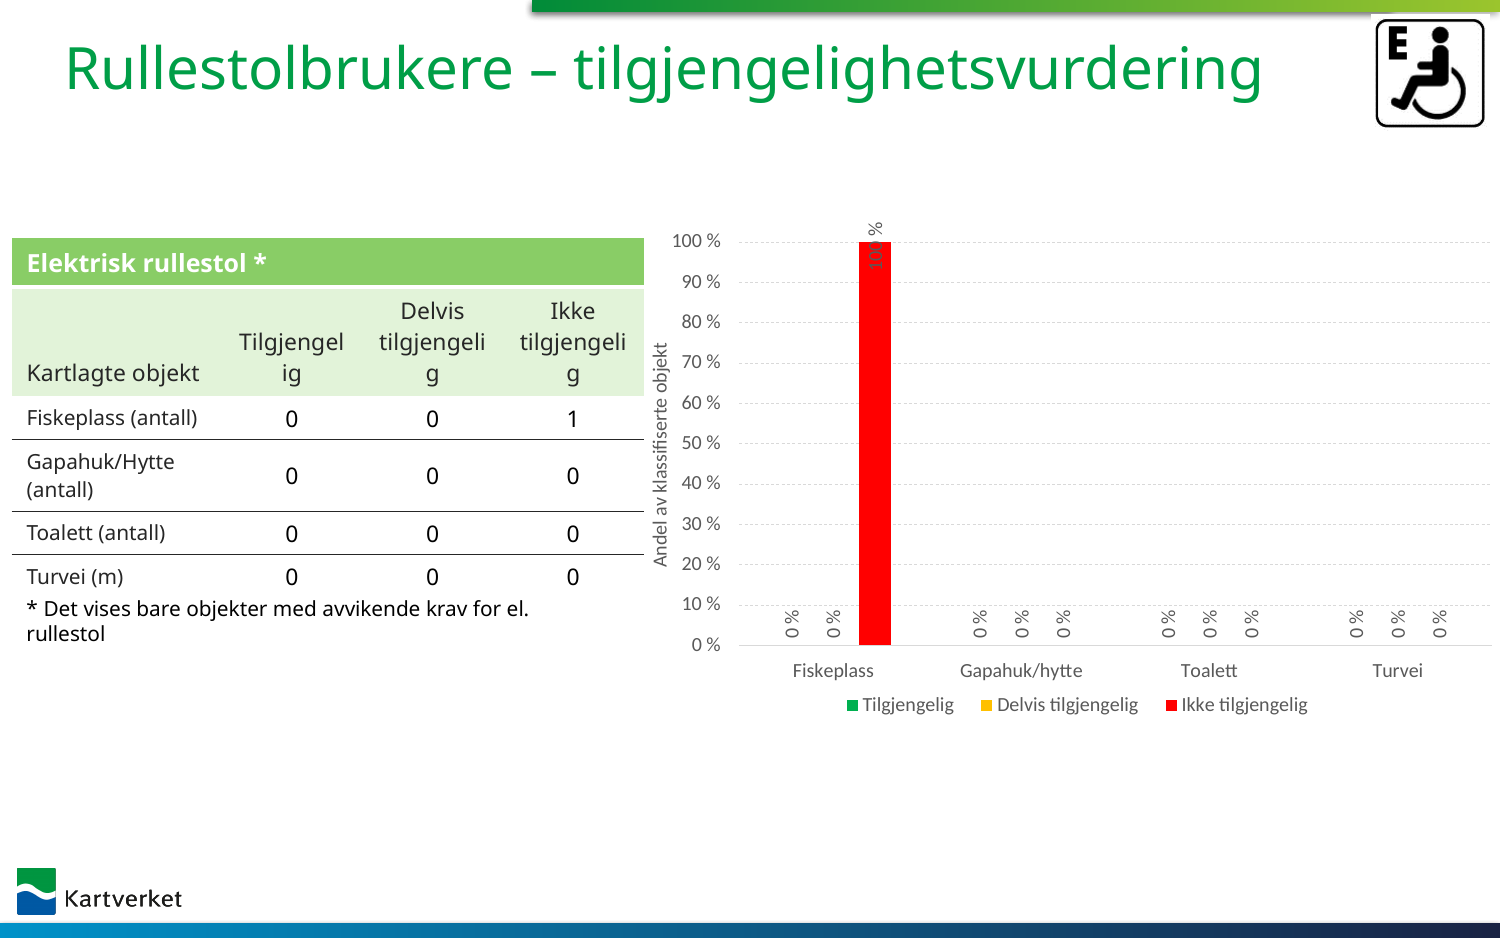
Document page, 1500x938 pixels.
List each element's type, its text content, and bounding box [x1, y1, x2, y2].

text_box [1371, 13, 1491, 133]
table_cell 0 [362, 440, 503, 511]
table_cell 0 [222, 440, 362, 511]
table_cell 0 [503, 555, 638, 598]
table_cell Turvei (m) [12, 555, 222, 588]
table_header Elektrisk rullestol * [12, 238, 638, 285]
table_cell Ikke tilgjengelig [503, 289, 638, 396]
table_cell Fiskeplass (antall) [12, 396, 222, 439]
picture [643, 218, 1500, 728]
table_cell 0 [222, 396, 362, 439]
table_cell 0 [362, 396, 503, 439]
table_cell 0 [222, 555, 362, 588]
table_cell 0 [362, 512, 503, 554]
table_cell Gapahuk/Hytte (antall) [12, 440, 222, 511]
table_cell 0 [362, 555, 503, 588]
table_cell 1 [503, 396, 638, 439]
text_box Rullestolbrukere – tilgjengelighetsvurdering [49, 12, 1372, 109]
table_cell Kartlagte objekt [12, 289, 222, 396]
table_cell 0 [503, 440, 638, 511]
table_cell Tilgjengelig [222, 289, 362, 396]
table_cell Toalett (antall) [12, 512, 222, 554]
table_cell Delvis tilgjengelig [362, 289, 503, 396]
table_cell 0 [222, 512, 362, 554]
table_cell 0 [503, 512, 638, 554]
text_box * Det vises bare objekter med avvikende krav for el. rullestol [11, 588, 597, 653]
